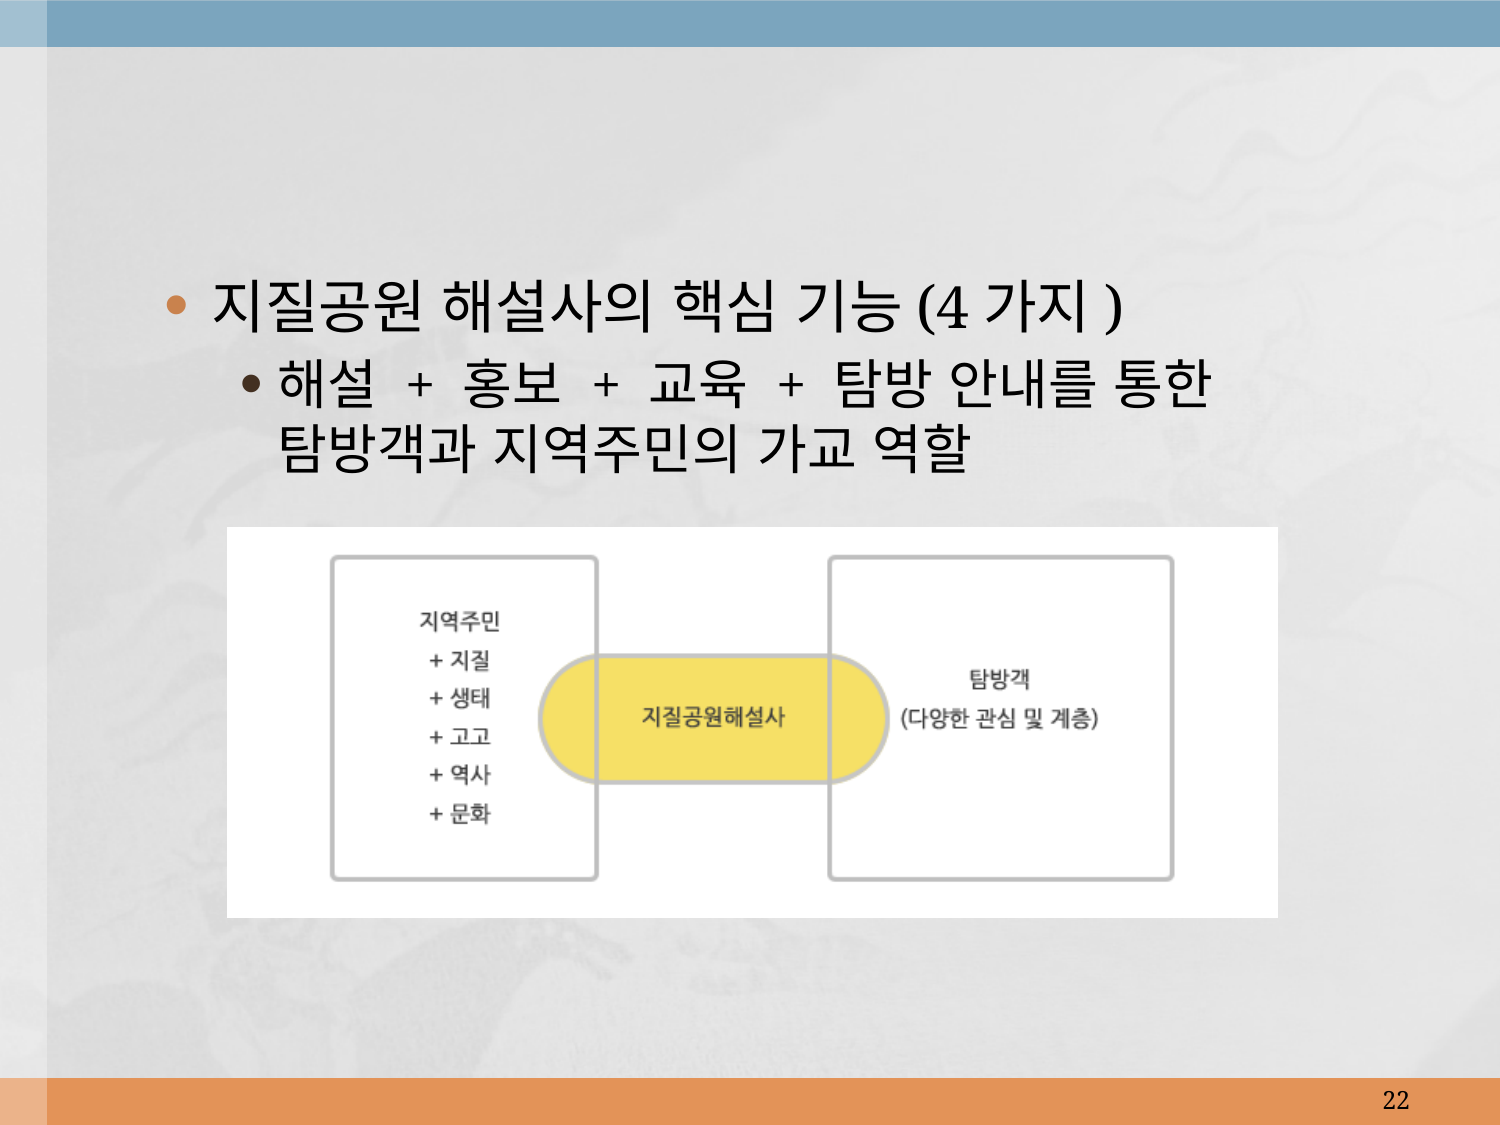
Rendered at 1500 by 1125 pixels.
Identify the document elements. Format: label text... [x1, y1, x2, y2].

list 지질공원 해설사의 핵심 기능(4가지) 해설 + 홍보 + 교육 + 탐방 안내를 통한 탐방객과 지역주민의 가교 역할 [75, 262, 1425, 1005]
slide_number 22 [1074, 1078, 1425, 1125]
picture [227, 527, 1278, 918]
